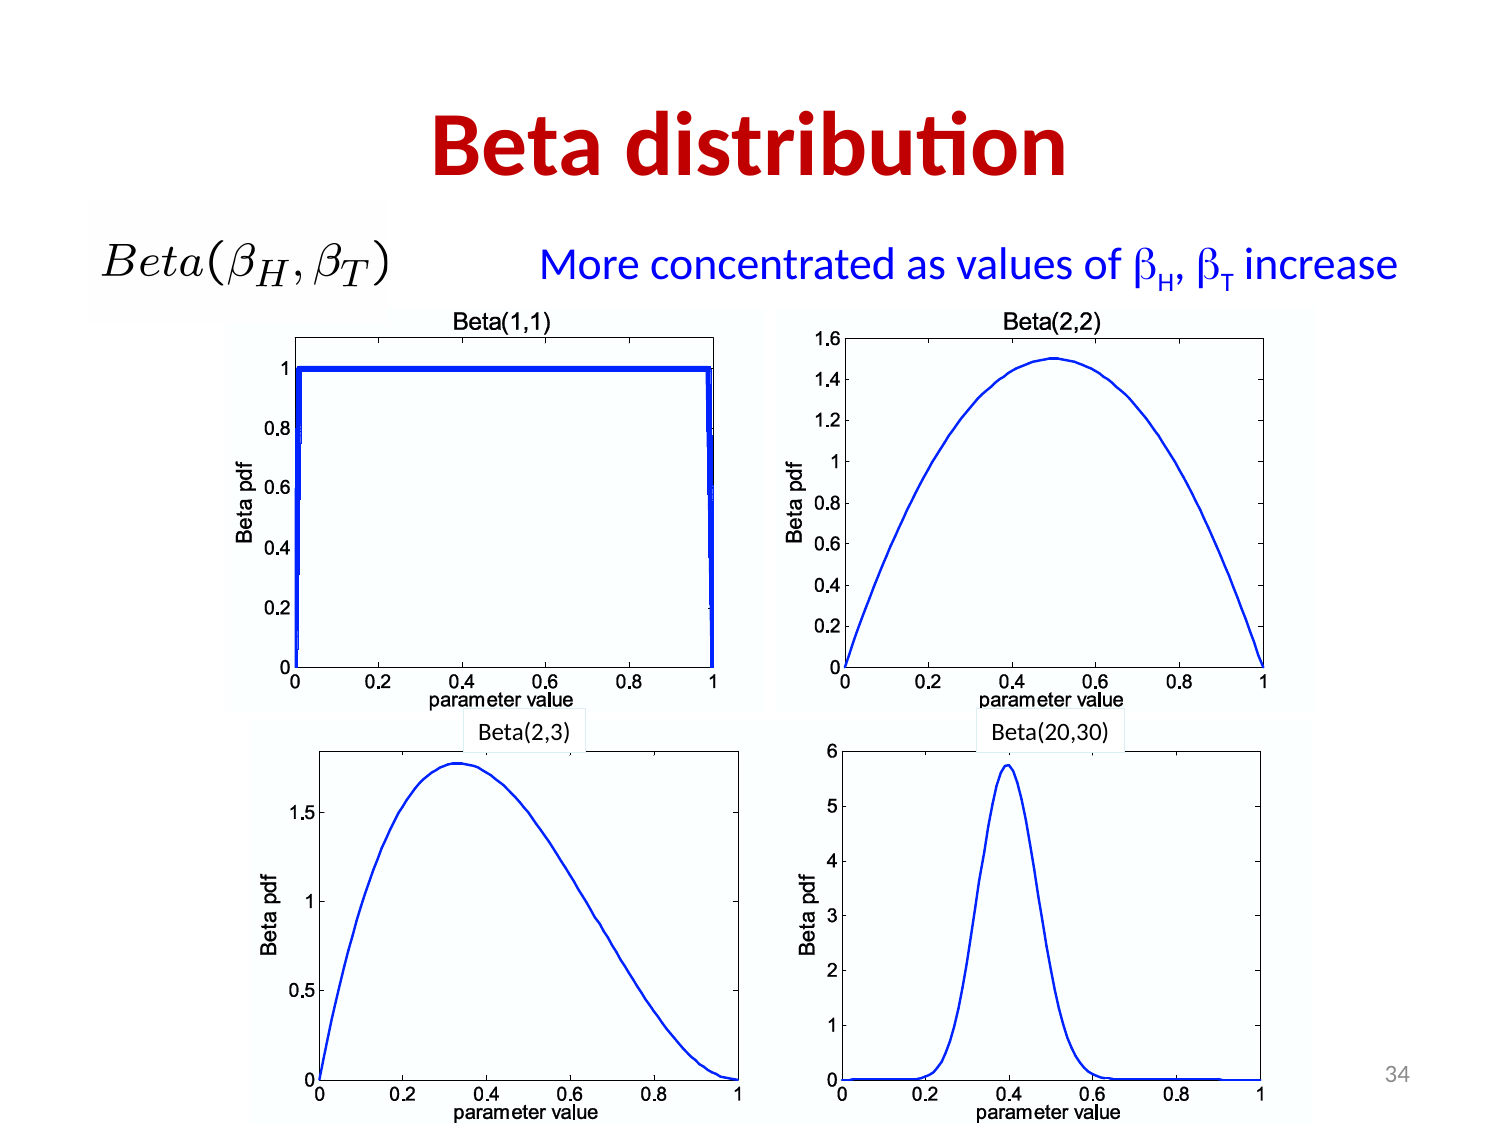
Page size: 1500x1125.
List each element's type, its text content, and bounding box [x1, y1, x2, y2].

slide_number 34 [1316, 1042, 1425, 1103]
text_box More concentrated as values of bH, bT increase [523, 226, 1414, 305]
picture [249, 719, 1313, 1125]
picture [774, 307, 1316, 713]
title Beta distribution [75, 45, 1425, 233]
picture [87, 199, 766, 713]
